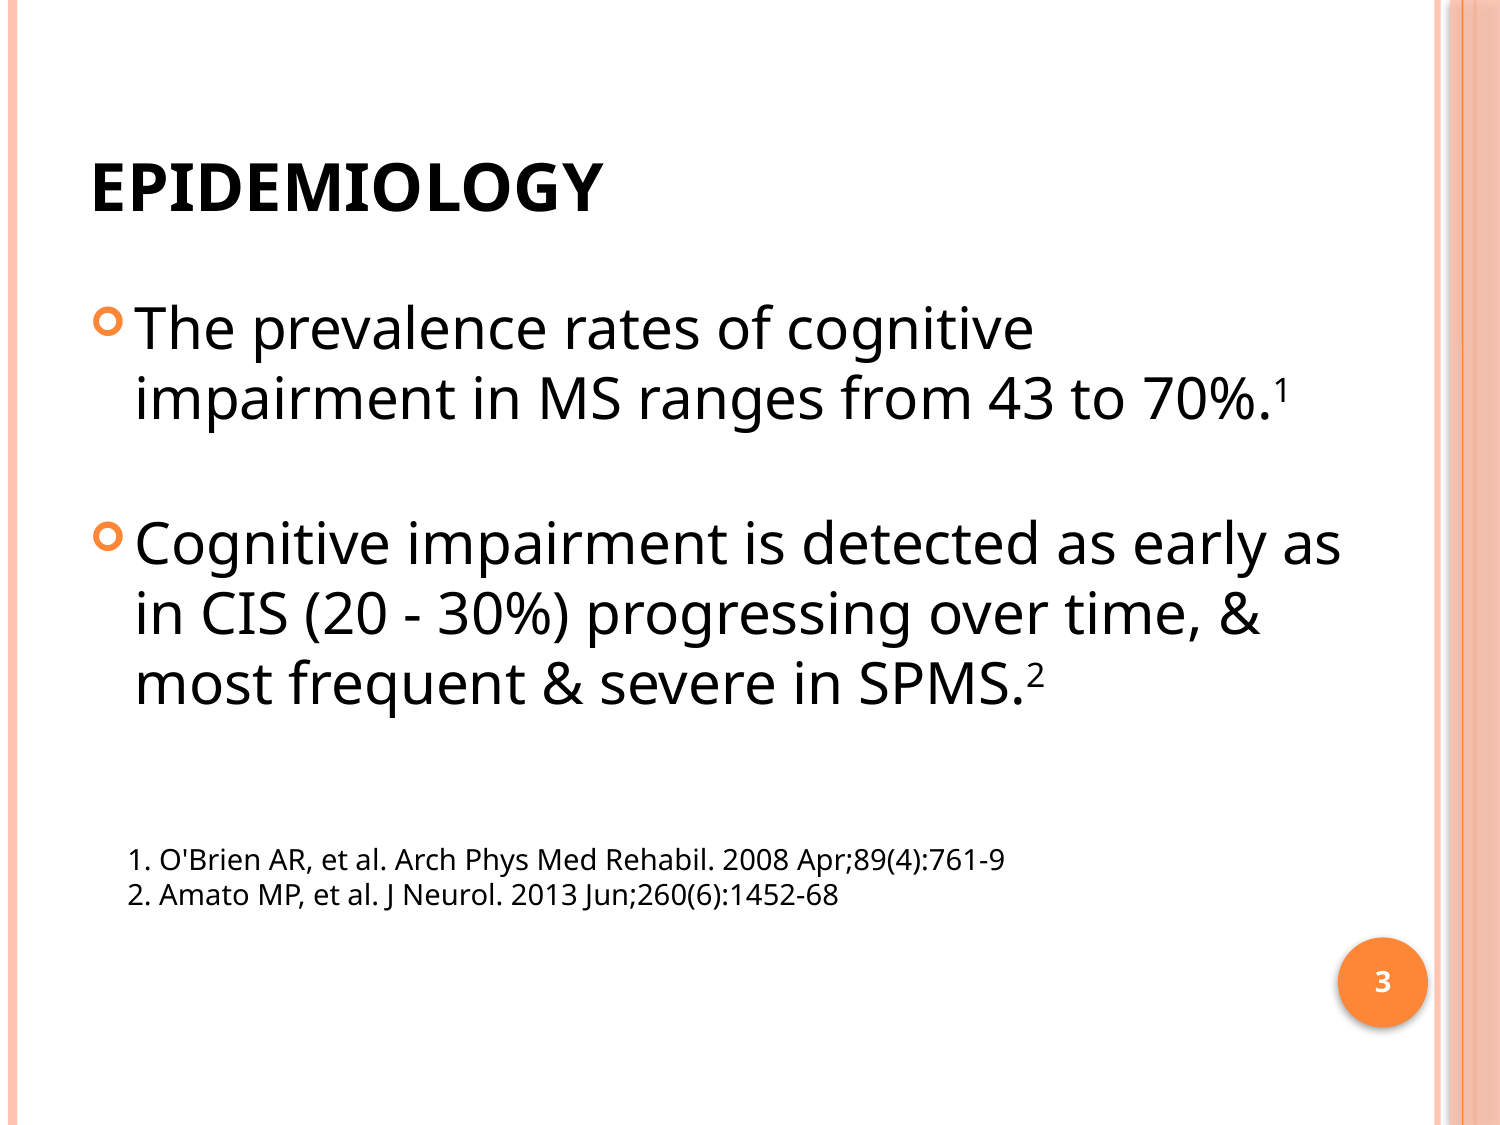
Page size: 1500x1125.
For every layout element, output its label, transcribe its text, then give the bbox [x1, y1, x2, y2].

slide_number 3 [1333, 940, 1434, 1027]
title Epidemiology [75, 45, 1300, 233]
list The prevalence rates of cognitive impairment in MS ranges from 43 to 70%.1 Cognitive impairment is detected as early as in CIS (20 - 30%) progressing over time, & most frequent & severe in SPMS.2 1. O'Brien AR, et al. Arch Phys Med Rehabil. 2008 Apr;89(4):761-9 2. Amato MP, et al. J Neurol. 2013 Jun;260(6):1452-68 [75, 284, 1385, 996]
